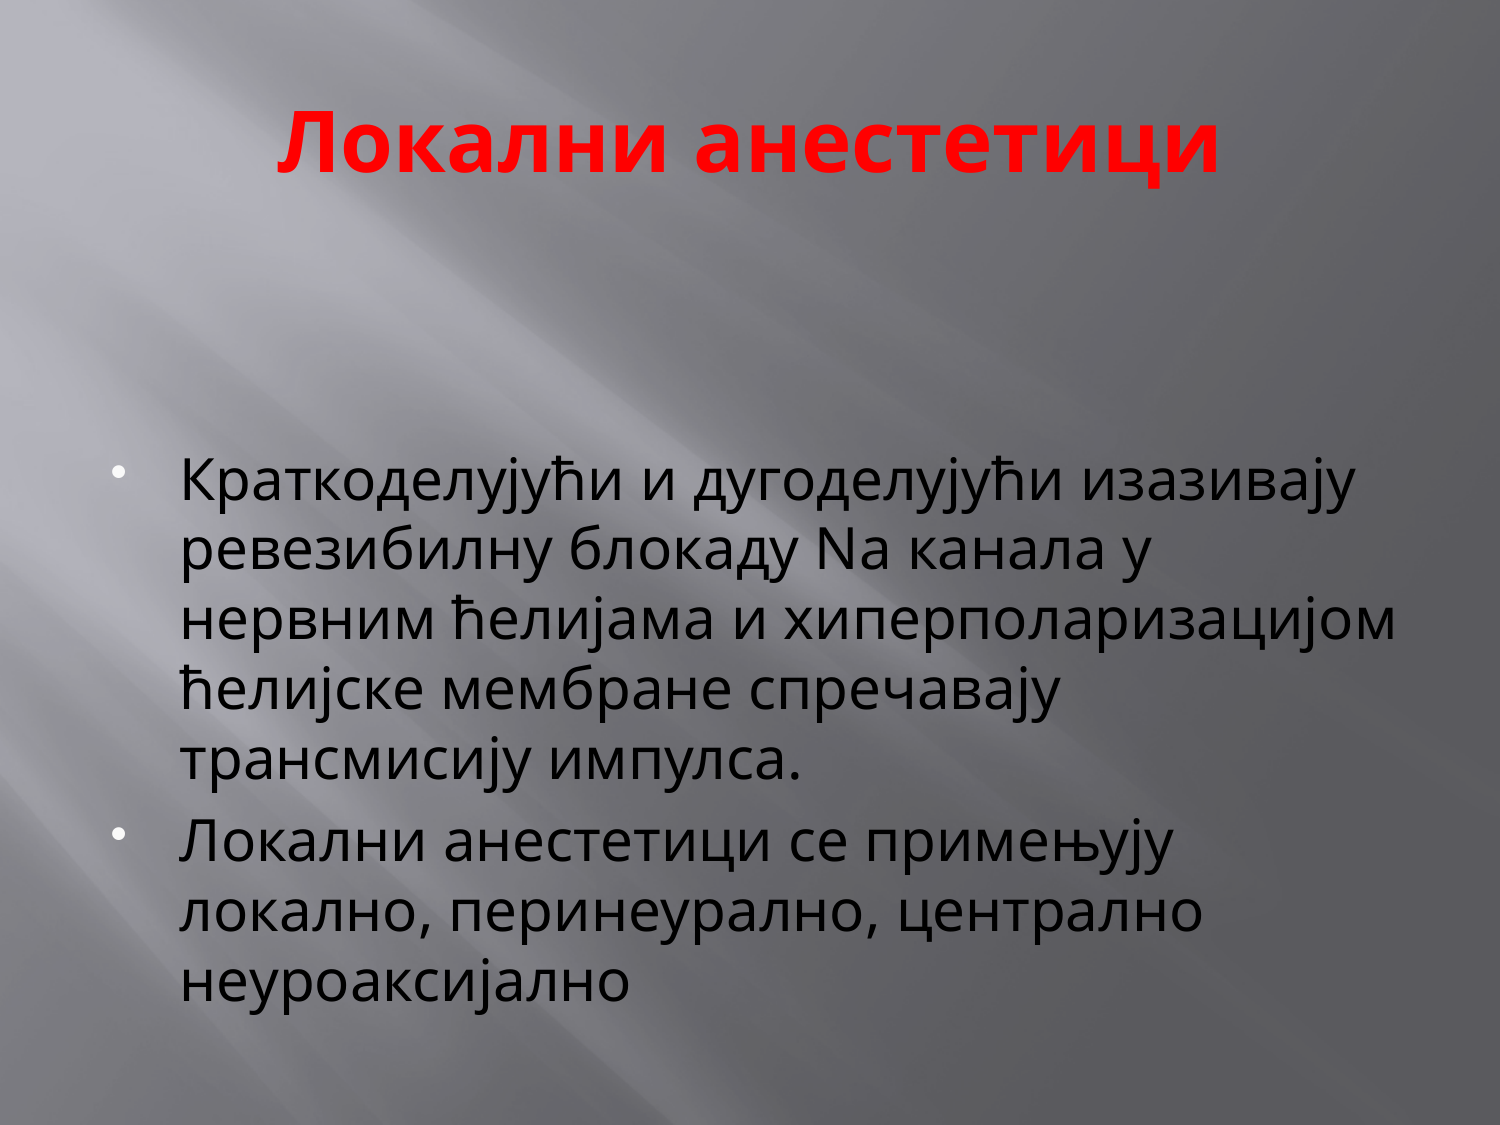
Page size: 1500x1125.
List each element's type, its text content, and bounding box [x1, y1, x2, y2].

list Краткоделујући и дугоделујући изазивају ревезибилну блокаду Na канала у нервним ћелијама и хиперполаризацијом ћелијске мембране спречавају трансмисију импулса. Локални анестетици се примењују локално, перинеурално, централно неуроаксијално [75, 352, 1425, 1125]
title Локални анестетици [75, 45, 1425, 233]
